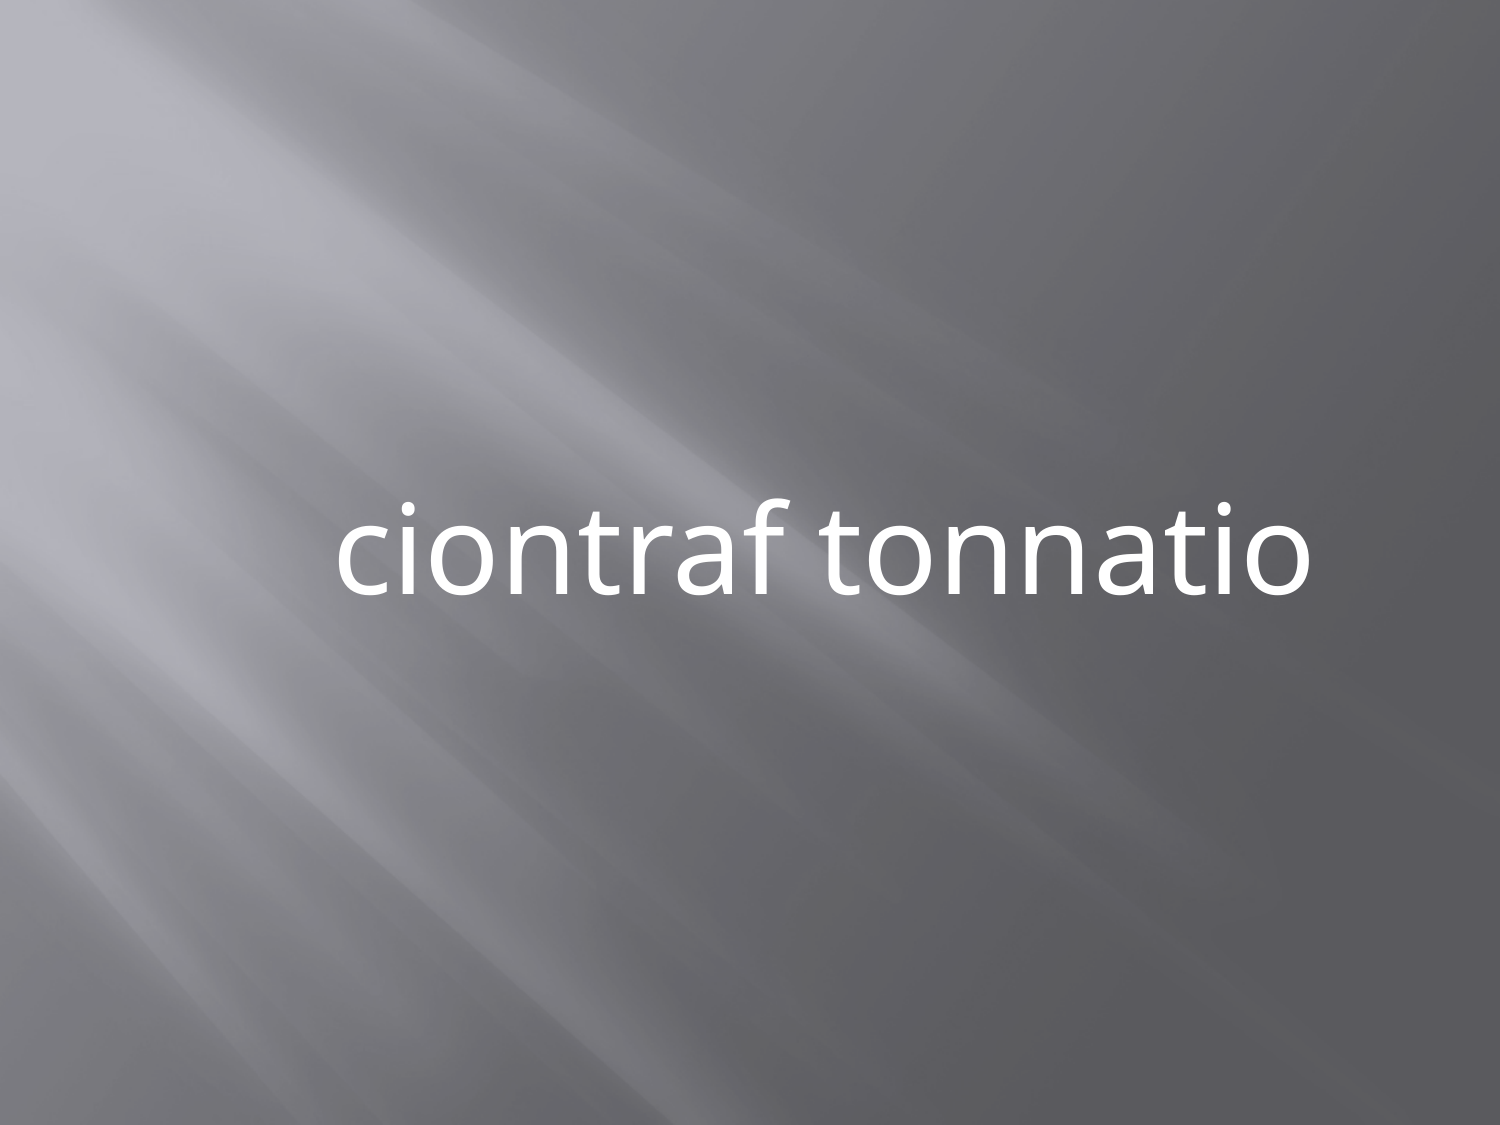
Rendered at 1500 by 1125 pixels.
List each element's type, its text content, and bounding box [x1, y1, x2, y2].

text_box ciontraf tonnatio [312, 462, 1338, 628]
